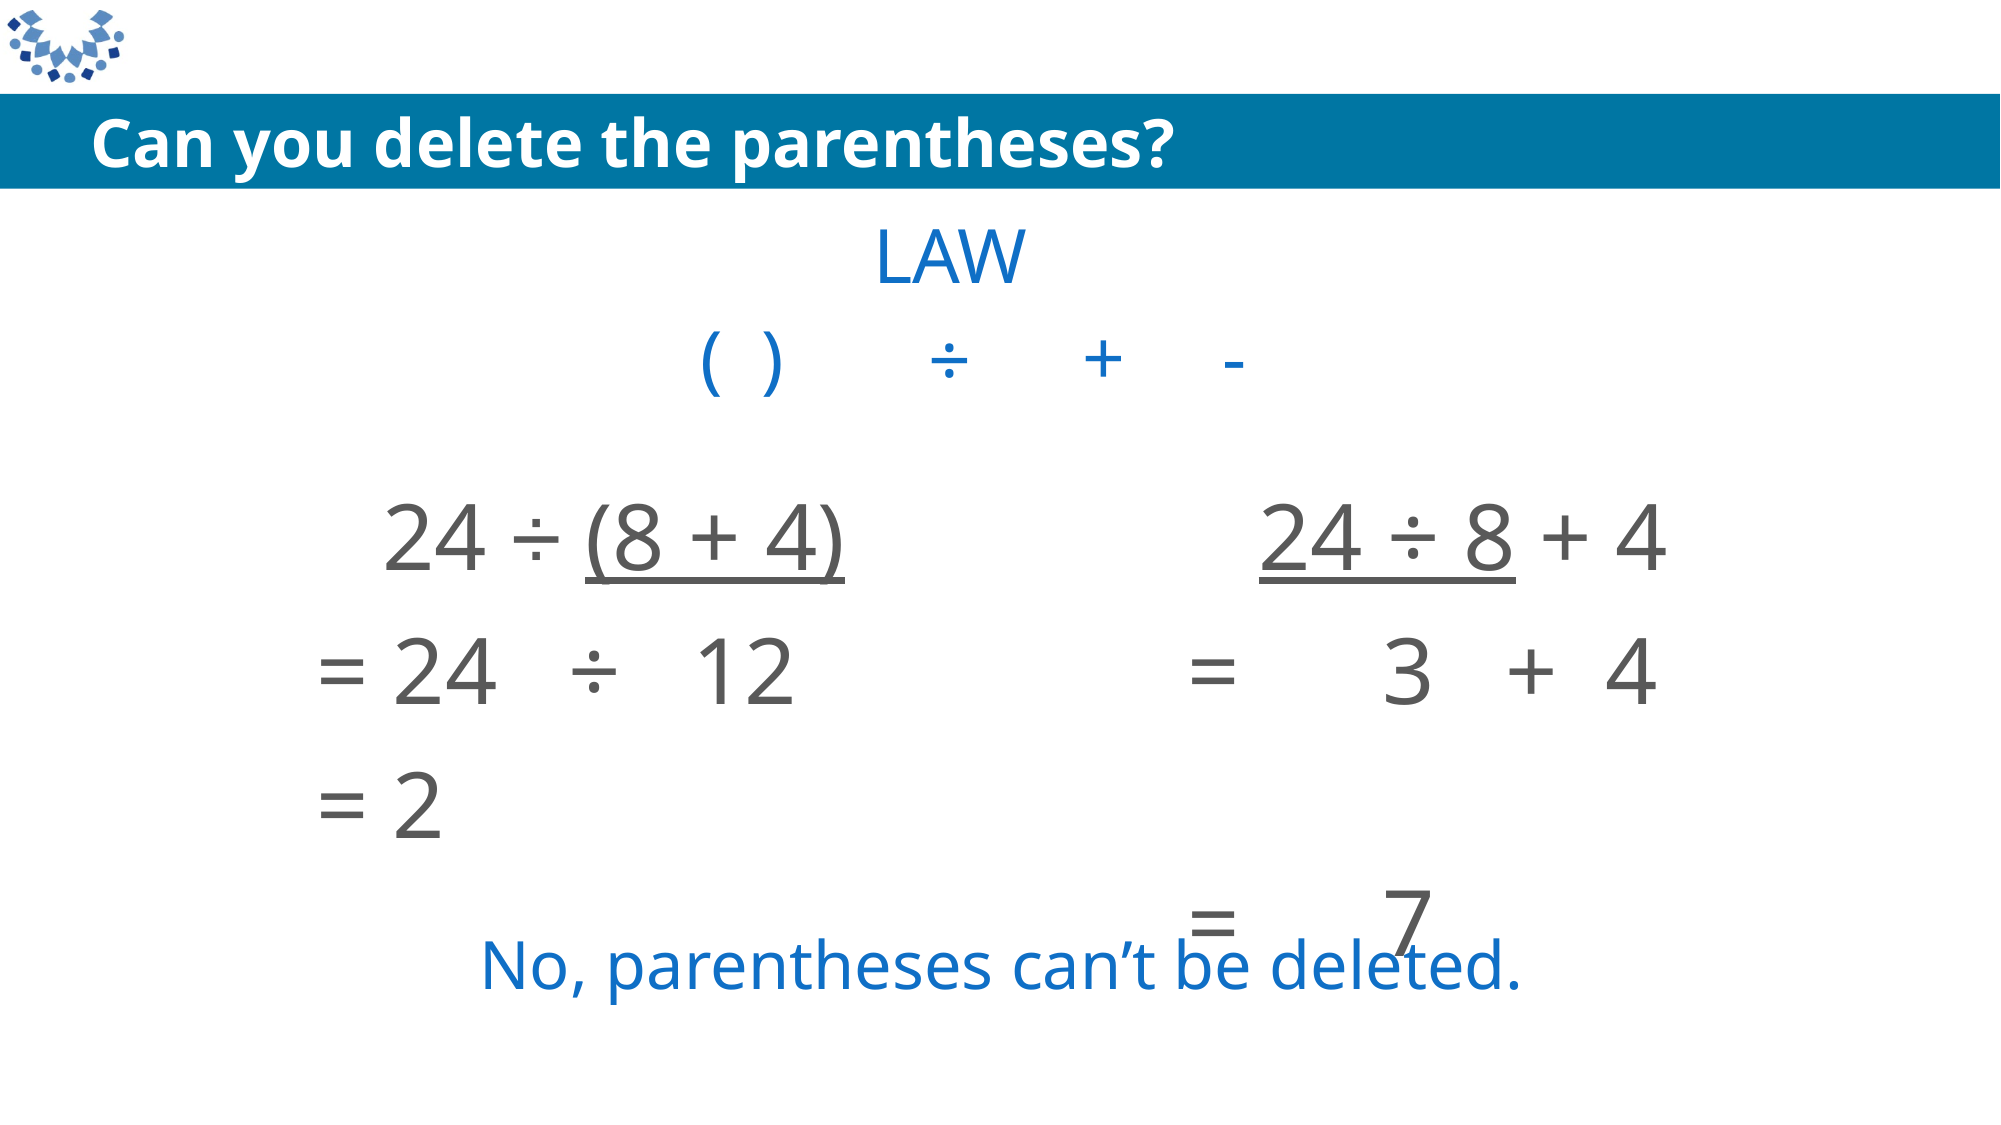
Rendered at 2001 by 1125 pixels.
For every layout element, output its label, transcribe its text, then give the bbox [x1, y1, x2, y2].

text_box + - [1067, 303, 1263, 408]
text_box 24 ÷ (8 + 4) = 24 ÷ 12 = 2 [235, 463, 1054, 865]
text_box ( ) [685, 303, 800, 408]
text_box LAW [858, 200, 1043, 306]
text_box 24 ÷ 8 + 4 = 3 + 4 = 7 [1096, 463, 1765, 983]
text_box ÷ [913, 304, 987, 410]
text_box Can you delete the parentheses? [0, 93, 2000, 189]
text_box No, parentheses can’t be deleted. [2, 915, 2000, 1011]
picture [0, 10, 129, 87]
